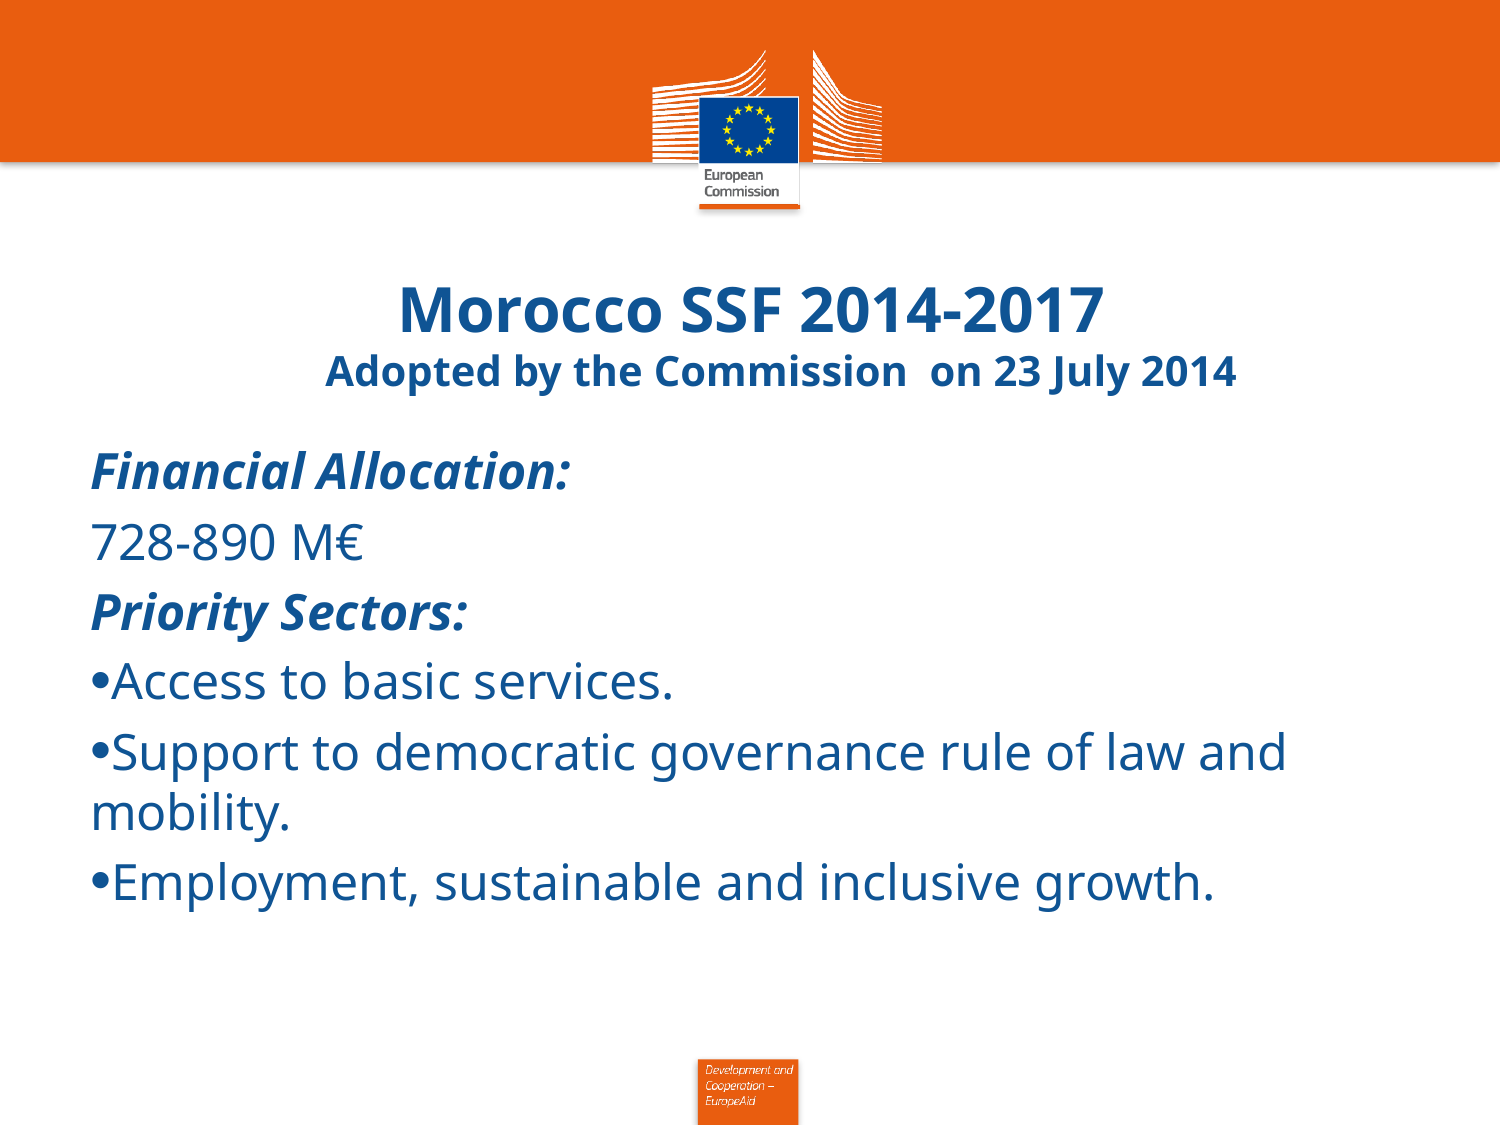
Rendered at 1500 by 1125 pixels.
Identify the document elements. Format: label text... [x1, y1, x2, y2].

picture [698, 1059, 799, 1125]
picture [615, 50, 882, 255]
list Financial Allocation: 728-890 M€ Priority Sectors: Access to basic services. Support to democratic governance rule of law and mobility. Employment, sustainable and inclusive growth. [74, 432, 1426, 988]
title Morocco SSF 2014-2017 Adopted by the Commission on 23 July 2014 [76, 255, 1428, 410]
